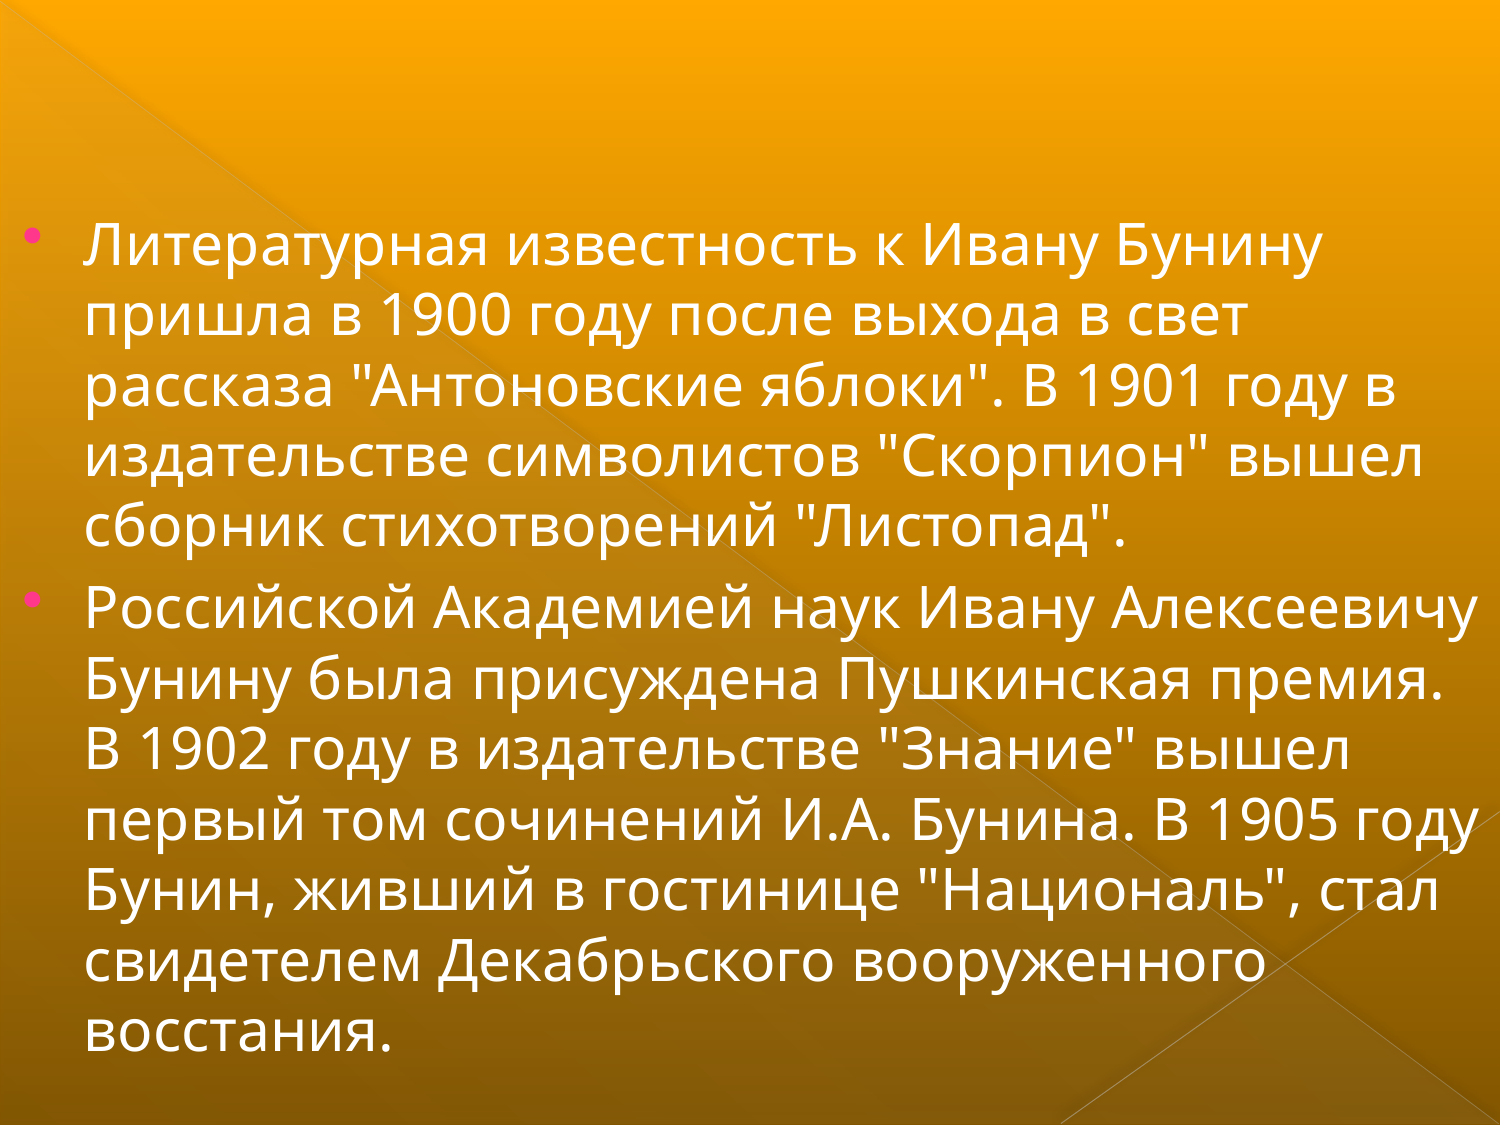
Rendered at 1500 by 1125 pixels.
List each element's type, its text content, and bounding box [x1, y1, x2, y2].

list Литературная известность к Ивану Бунину пришла в 1900 году после выхода в свет рассказа "Антоновские яблоки". В 1901 году в издательстве символистов "Скорпион" вышел сборник стихотворений "Листопад". Российской Академией наук Ивану Алексеевичу Бунину была присуждена Пушкинская премия. В 1902 году в издательстве "Знание" вышел первый том сочинений И.А. Бунина. В 1905 году Бунин, живший в гостинице "Националь", стал свидетелем Декабрьского вооруженного восстания. [0, 199, 1500, 1125]
